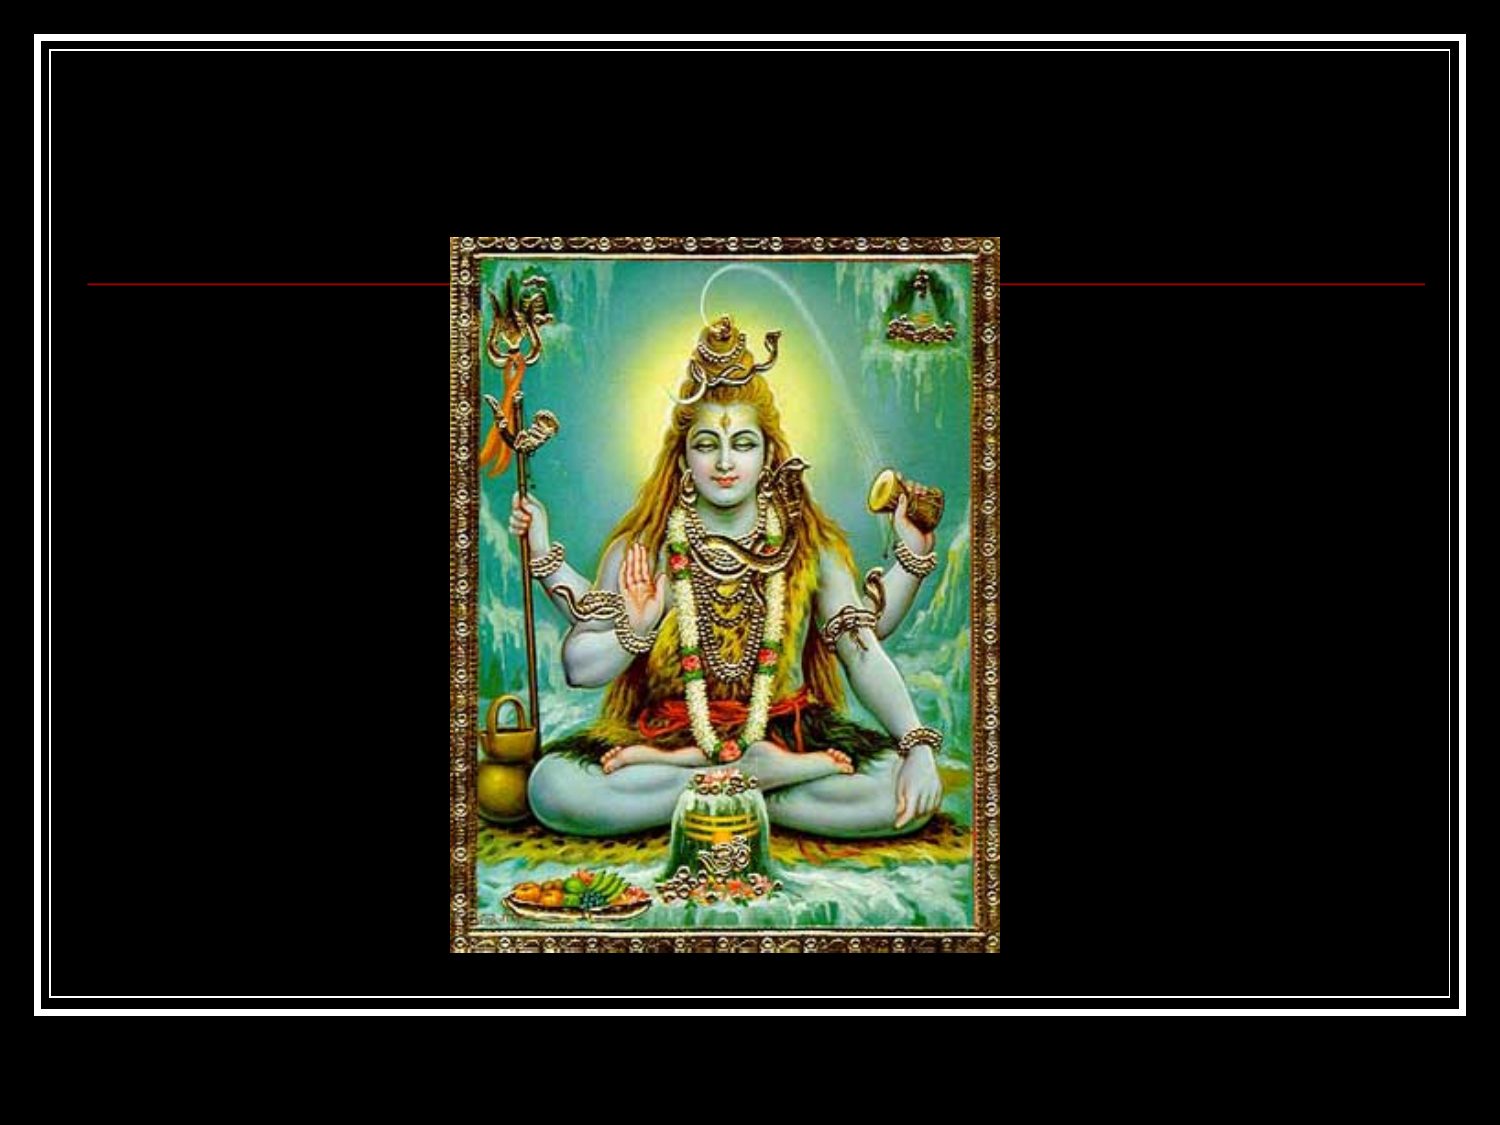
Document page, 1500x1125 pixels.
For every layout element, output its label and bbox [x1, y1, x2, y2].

picture [449, 237, 1000, 954]
